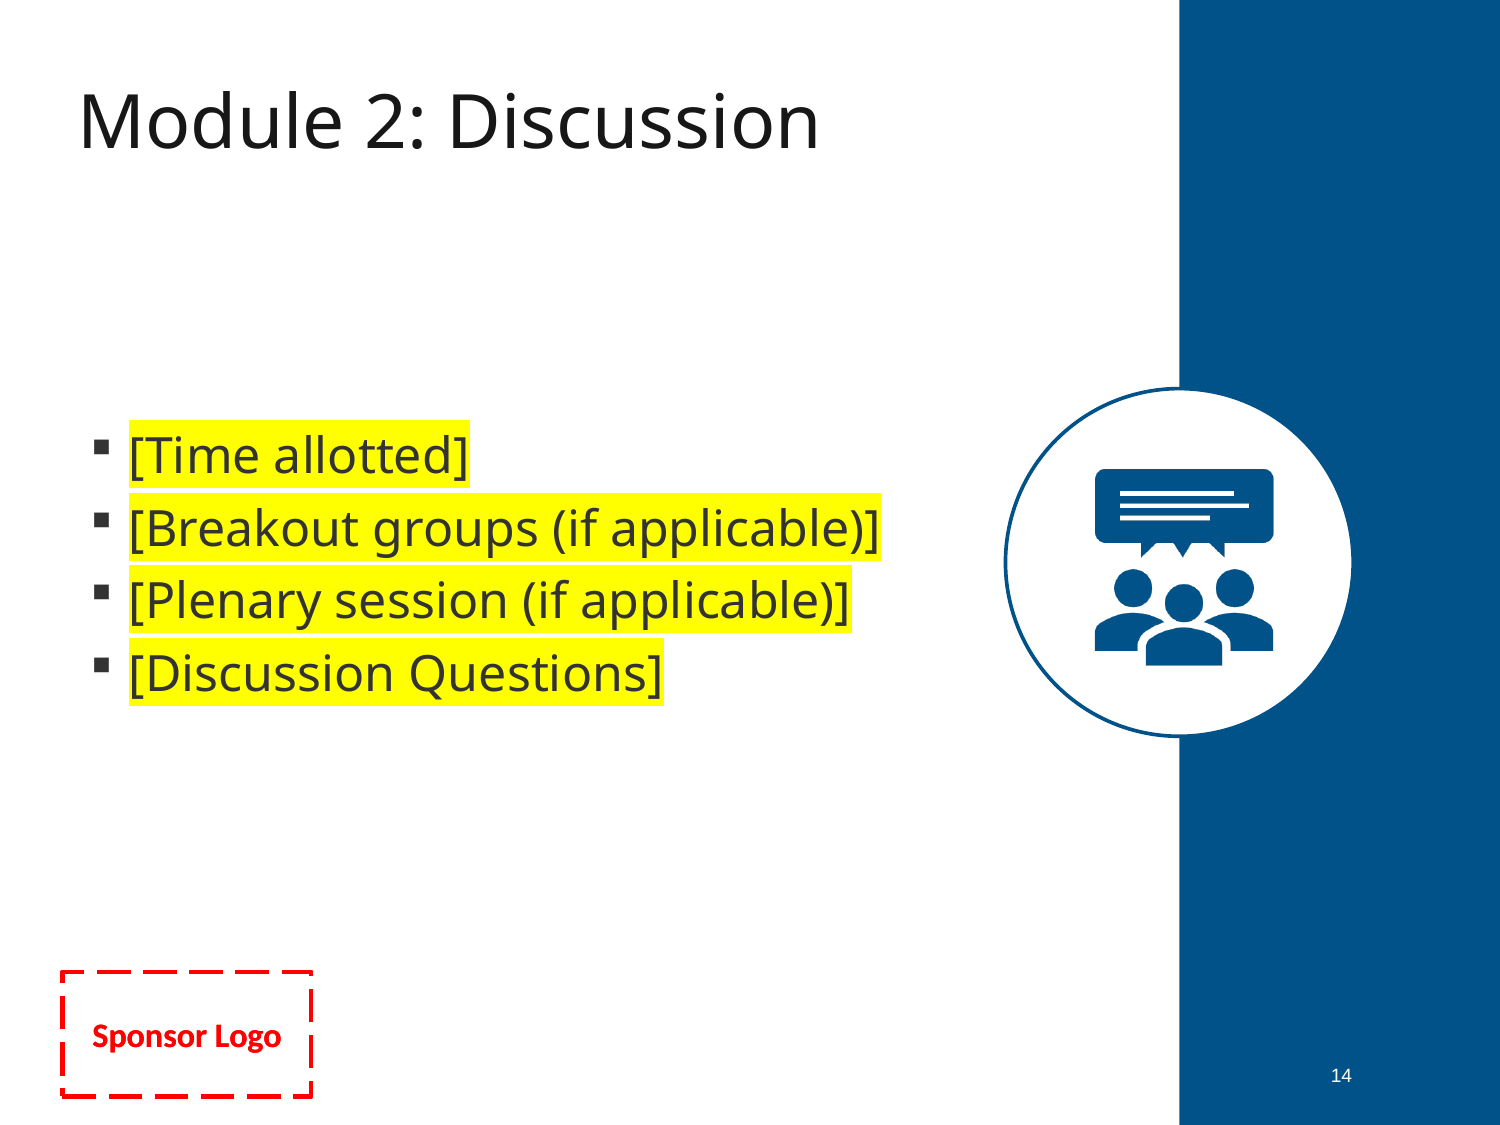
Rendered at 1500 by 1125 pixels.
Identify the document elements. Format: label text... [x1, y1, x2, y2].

list [Time allotted] [Breakout groups (if applicable)] [Plenary session (if applicable)] [Discussion Questions] [75, 188, 992, 937]
slide_number 14 [1242, 1052, 1368, 1098]
title Module 2: Discussion [62, 37, 1177, 201]
text_box [1003, 386, 1356, 739]
text_box [1177, 0, 1500, 1125]
picture [1064, 449, 1301, 686]
